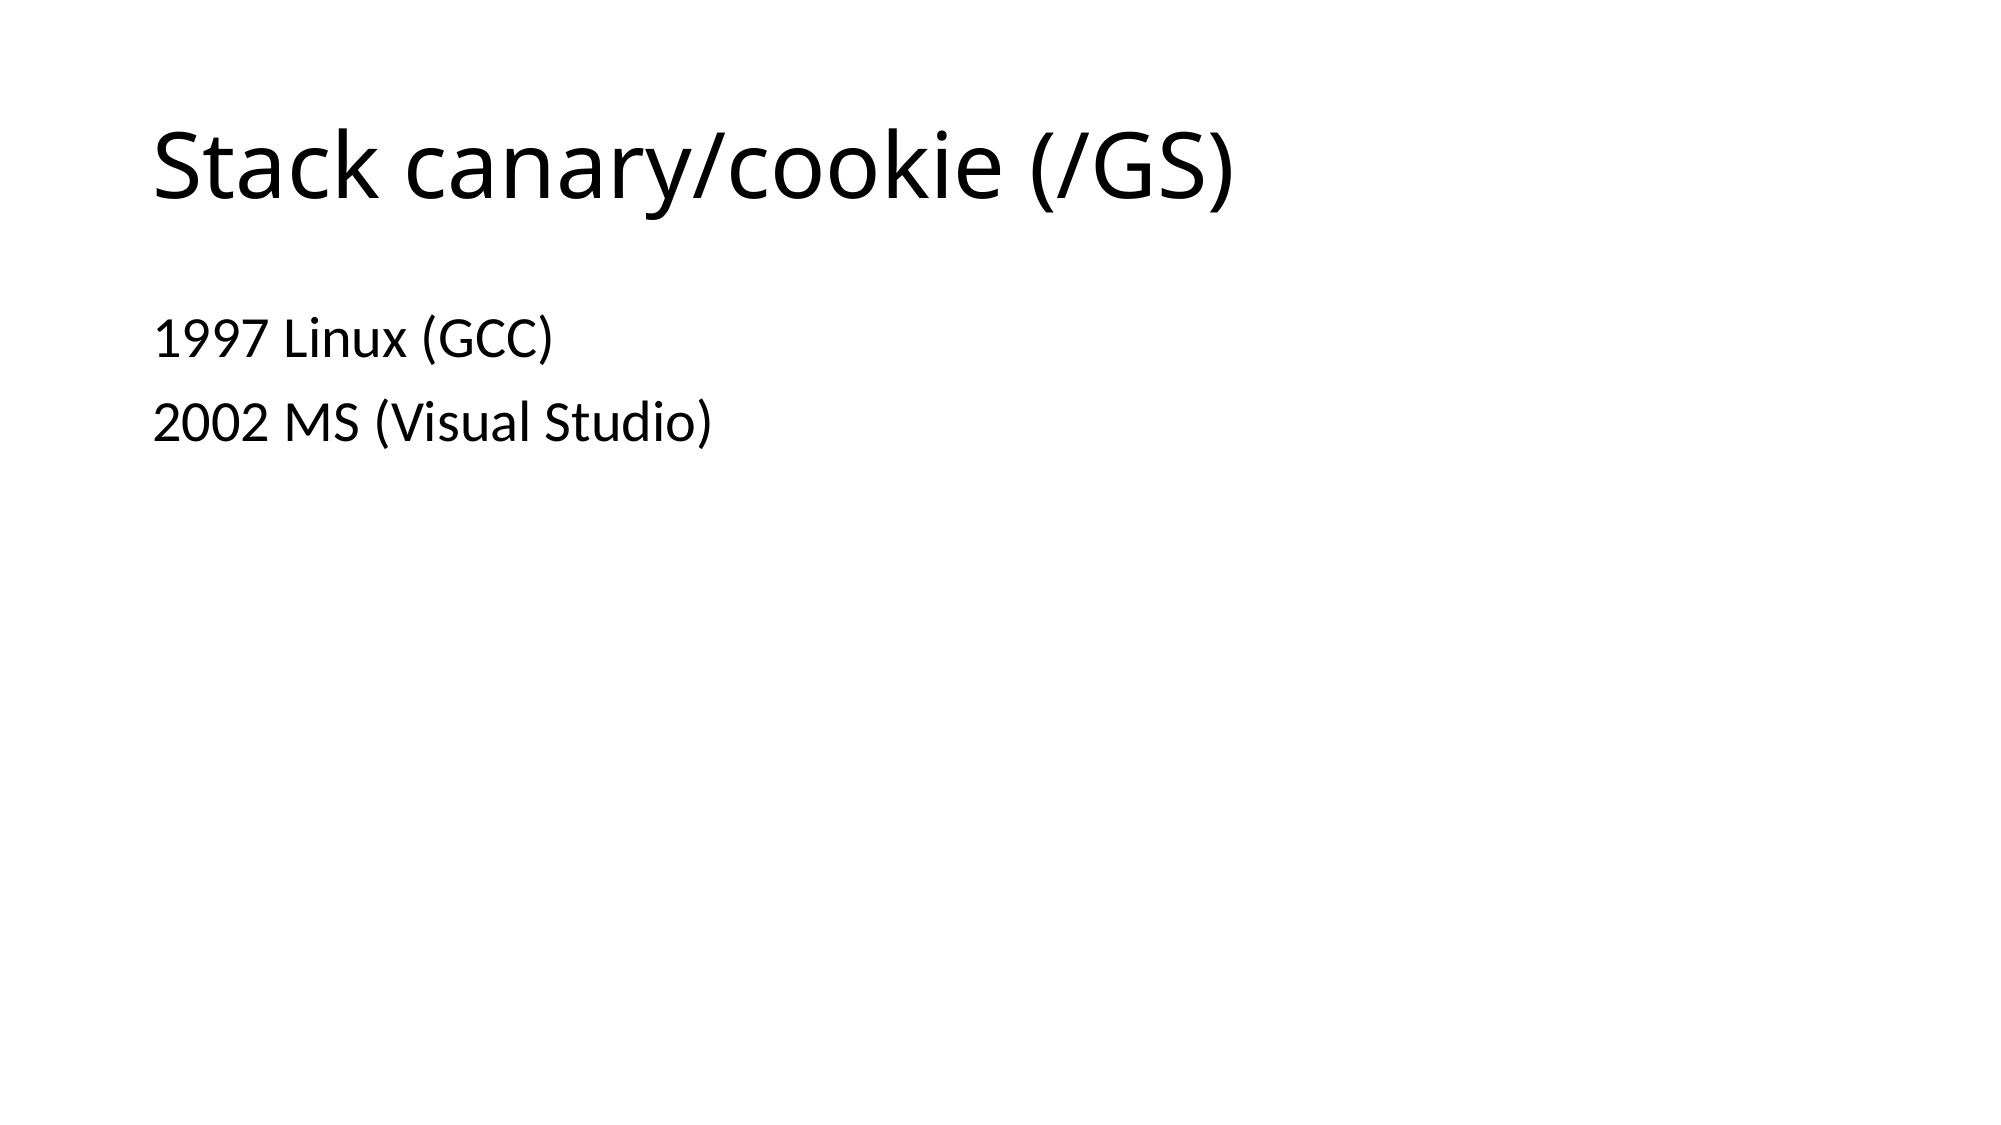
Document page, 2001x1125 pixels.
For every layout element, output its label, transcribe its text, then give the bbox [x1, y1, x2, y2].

title Stack canary/cookie (/GS) [137, 59, 1863, 278]
list 1997 Linux (GCC) 2002 MS (Visual Studio) [137, 299, 1863, 1014]
